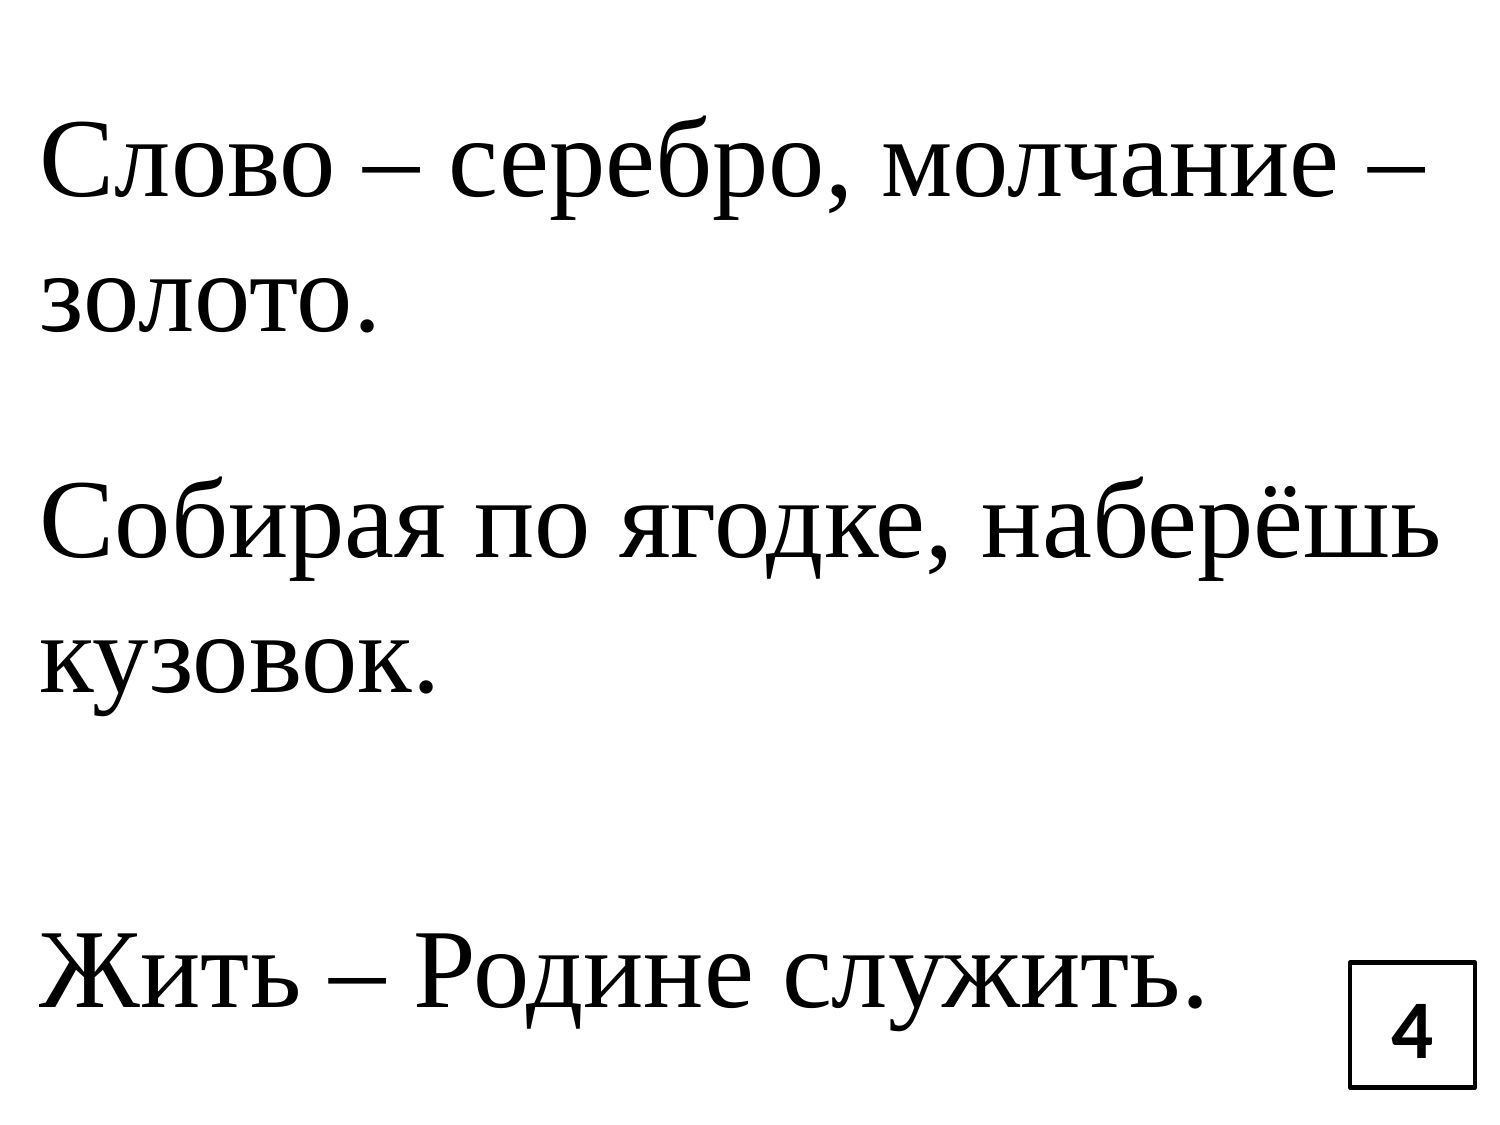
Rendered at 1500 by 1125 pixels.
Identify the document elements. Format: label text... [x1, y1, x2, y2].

text_box 4 [1348, 960, 1477, 1090]
title Слово – серебро, молчание – золото. [24, 37, 1463, 400]
subtitle Собирая по ягодке, наберёшь кузовок. Жить – Родине служить. [24, 437, 1463, 1088]
